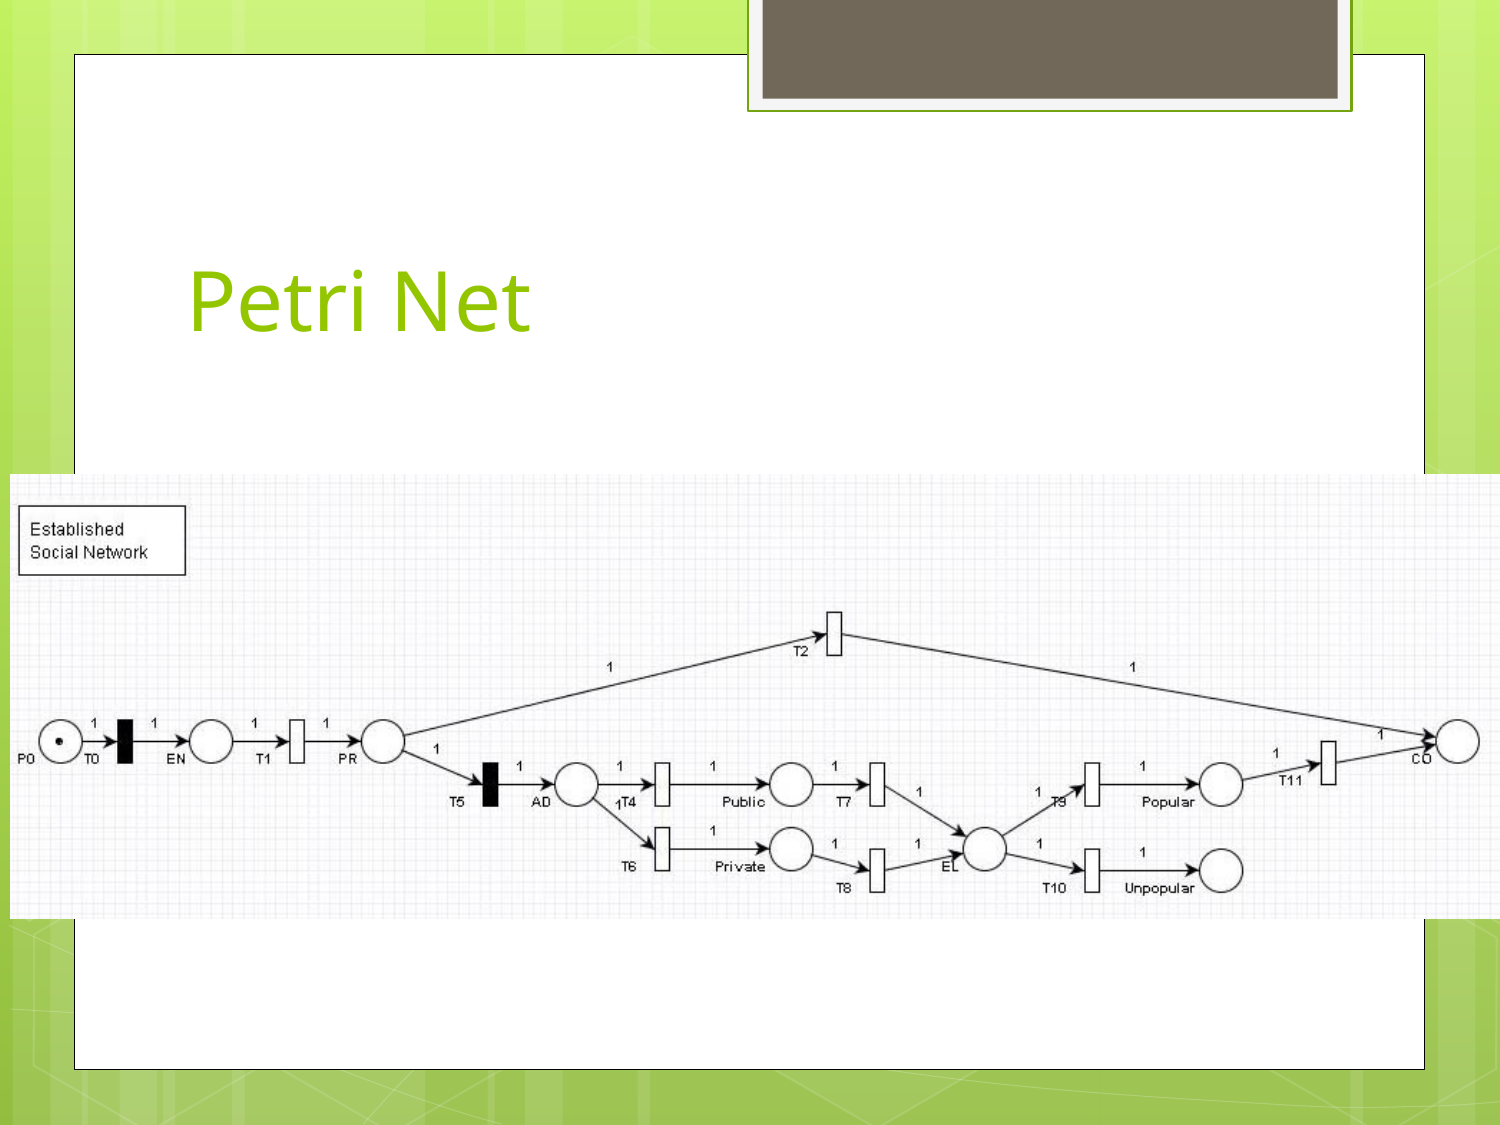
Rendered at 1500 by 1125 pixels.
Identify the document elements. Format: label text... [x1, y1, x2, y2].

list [10, 474, 1500, 919]
title Petri Net [171, 168, 1324, 357]
